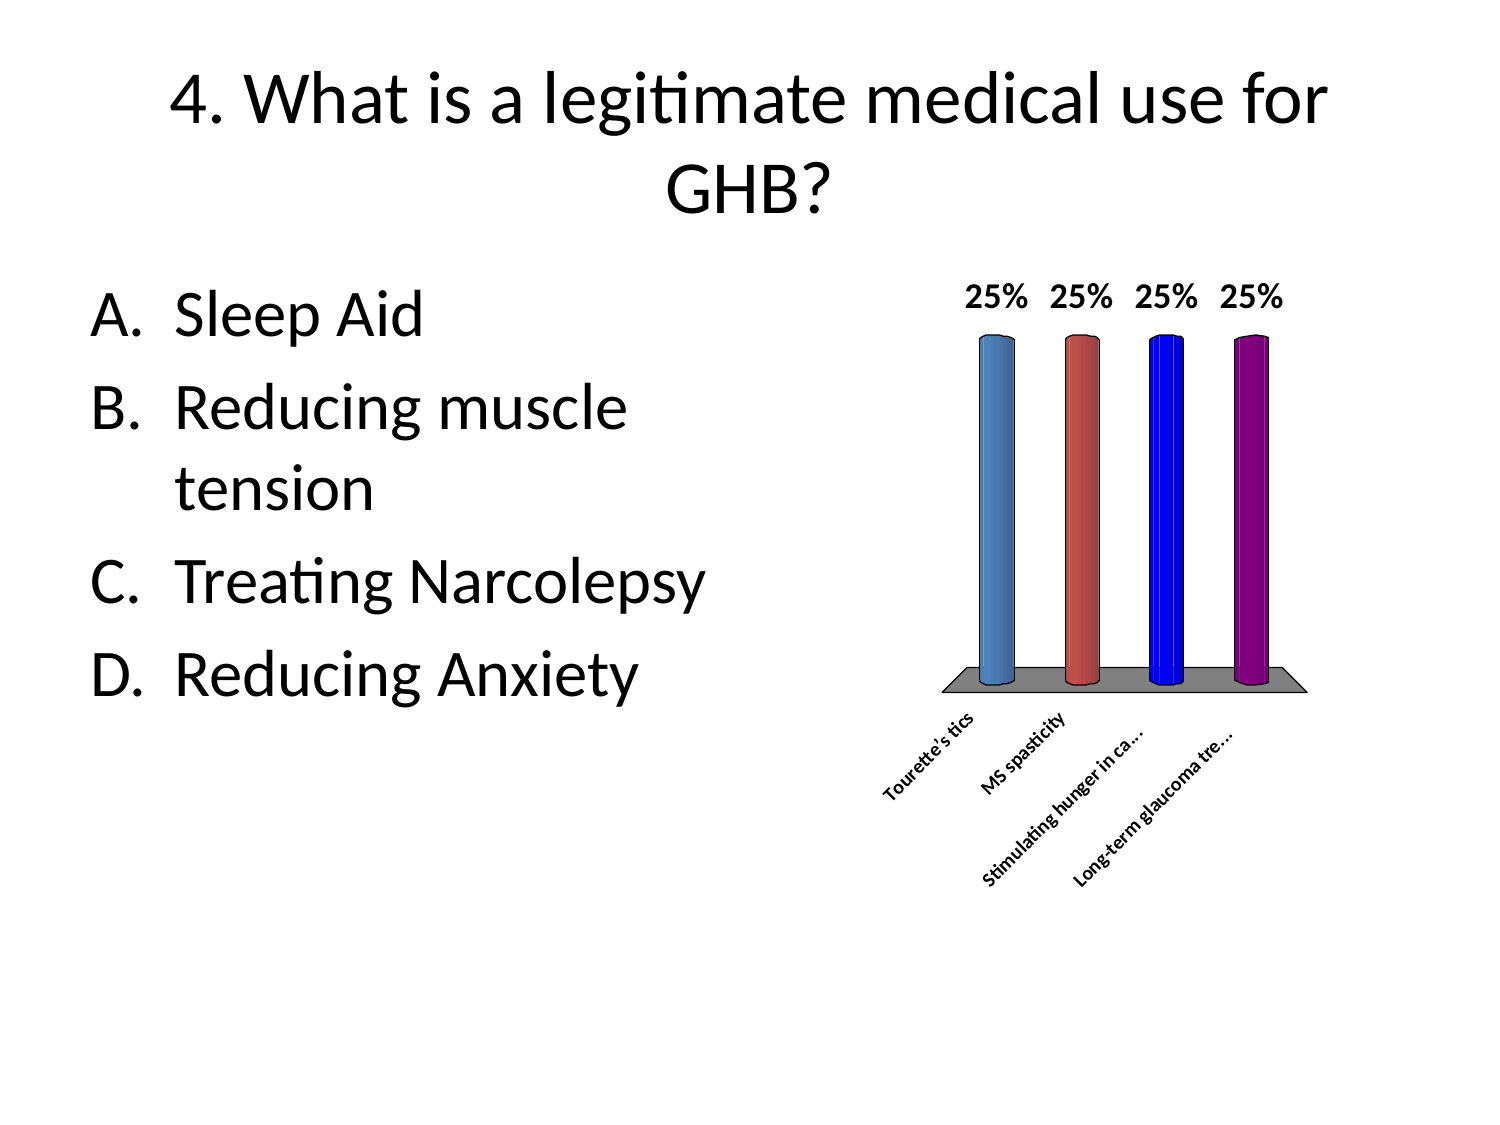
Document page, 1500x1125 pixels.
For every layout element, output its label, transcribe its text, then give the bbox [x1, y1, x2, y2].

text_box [739, 262, 1490, 1107]
list Sleep Aid Reducing muscle tension Treating Narcolepsy Reducing Anxiety [75, 262, 737, 1005]
title 4. What is a legitimate medical use for GHB? [75, 45, 1425, 233]
